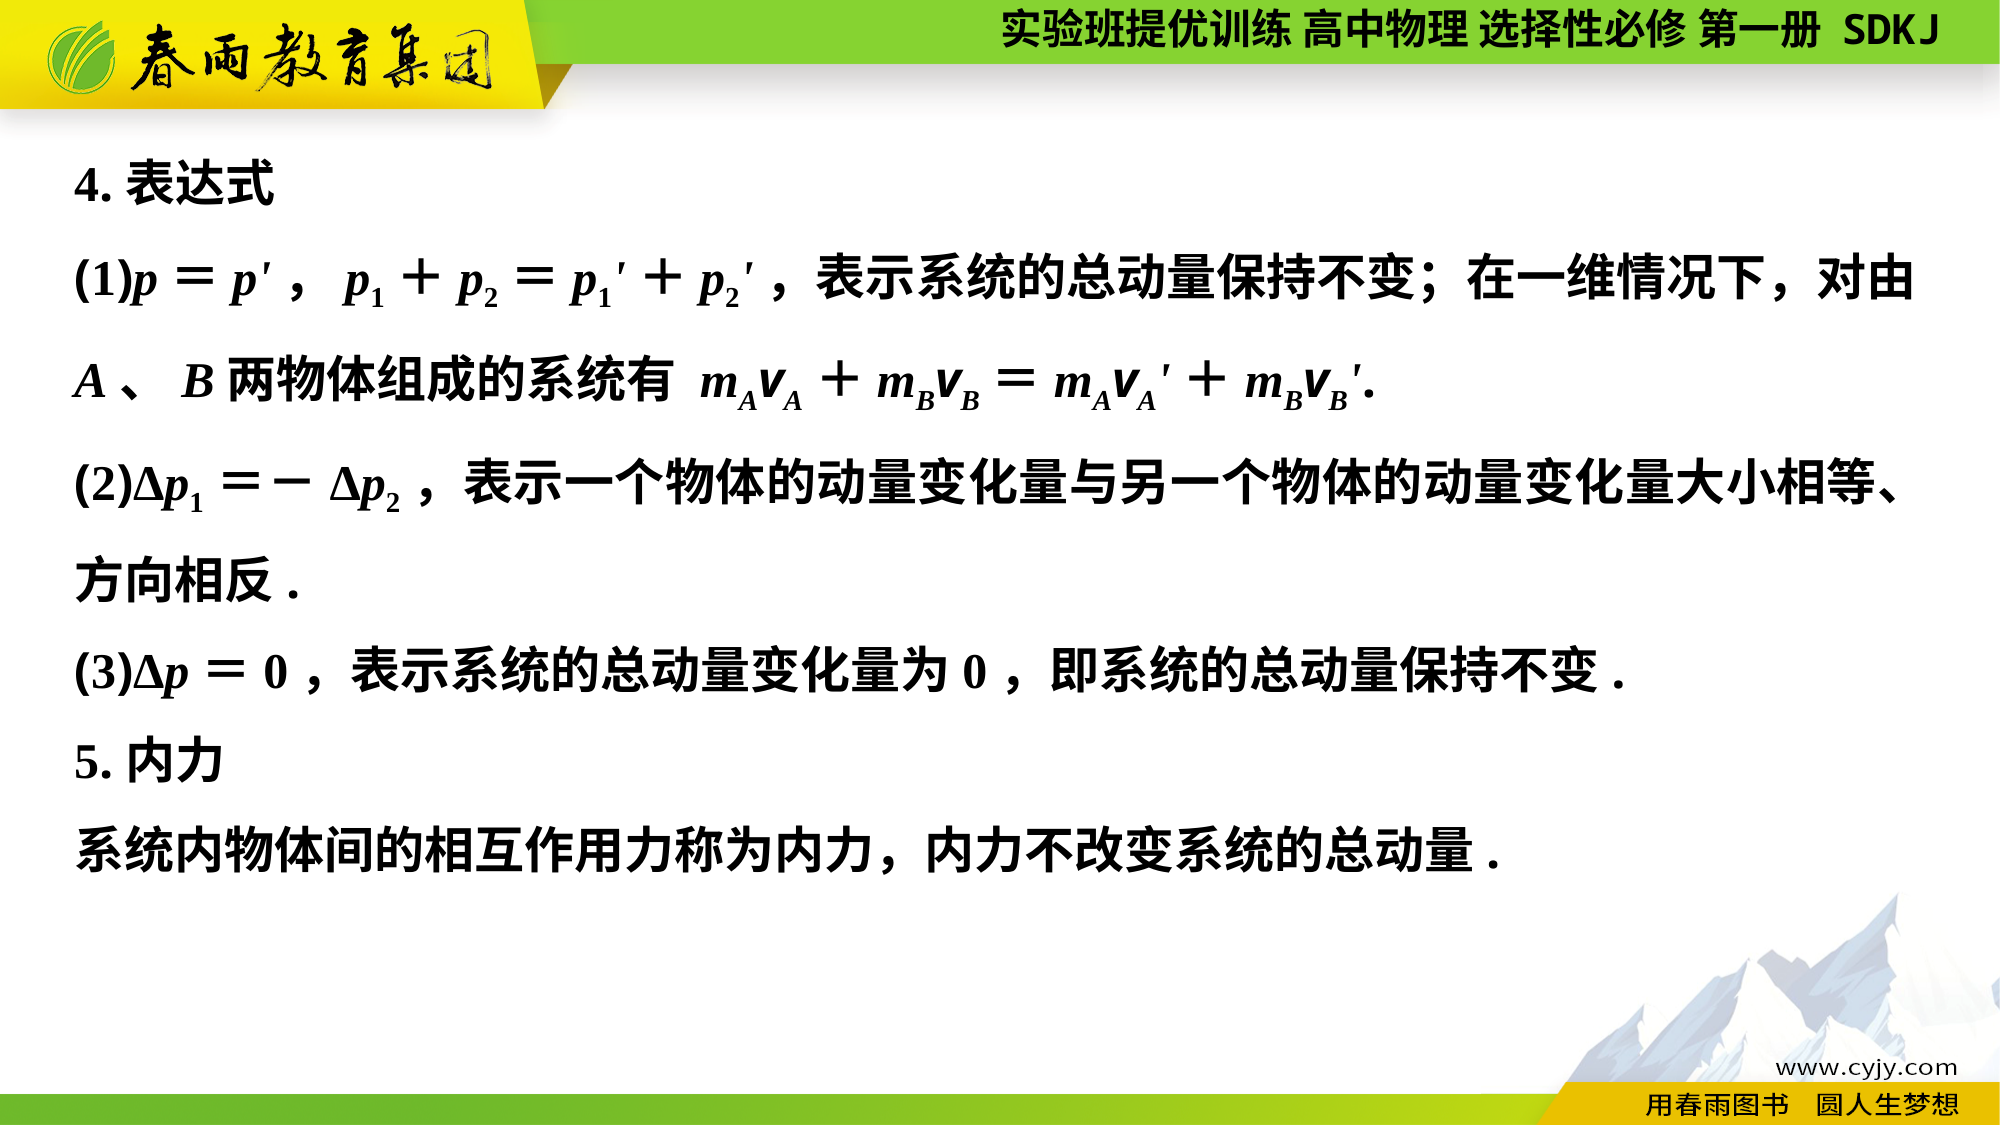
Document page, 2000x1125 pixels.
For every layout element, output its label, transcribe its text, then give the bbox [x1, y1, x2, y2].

list 4.表达式 (1)p＝p'，p1＋p2＝p1'＋p2'，表示系统的总动量保持不变；在一维情况下，对由A、B两物体组成的系统有 mAvA＋mBvB＝mAvA'＋mBvB'. (2)Δp1＝－Δp2，表示一个物体的动量变化量与另一个物体的动量变化量大小相等、方向相反. (3)Δp＝0，表示系统的总动量变化量为0，即系统的总动量保持不变. 5.内力 系统内物体间的相互作用力称为内力，内力不改变系统的总动量. [59, 113, 1944, 845]
picture [0, 0, 2000, 1125]
